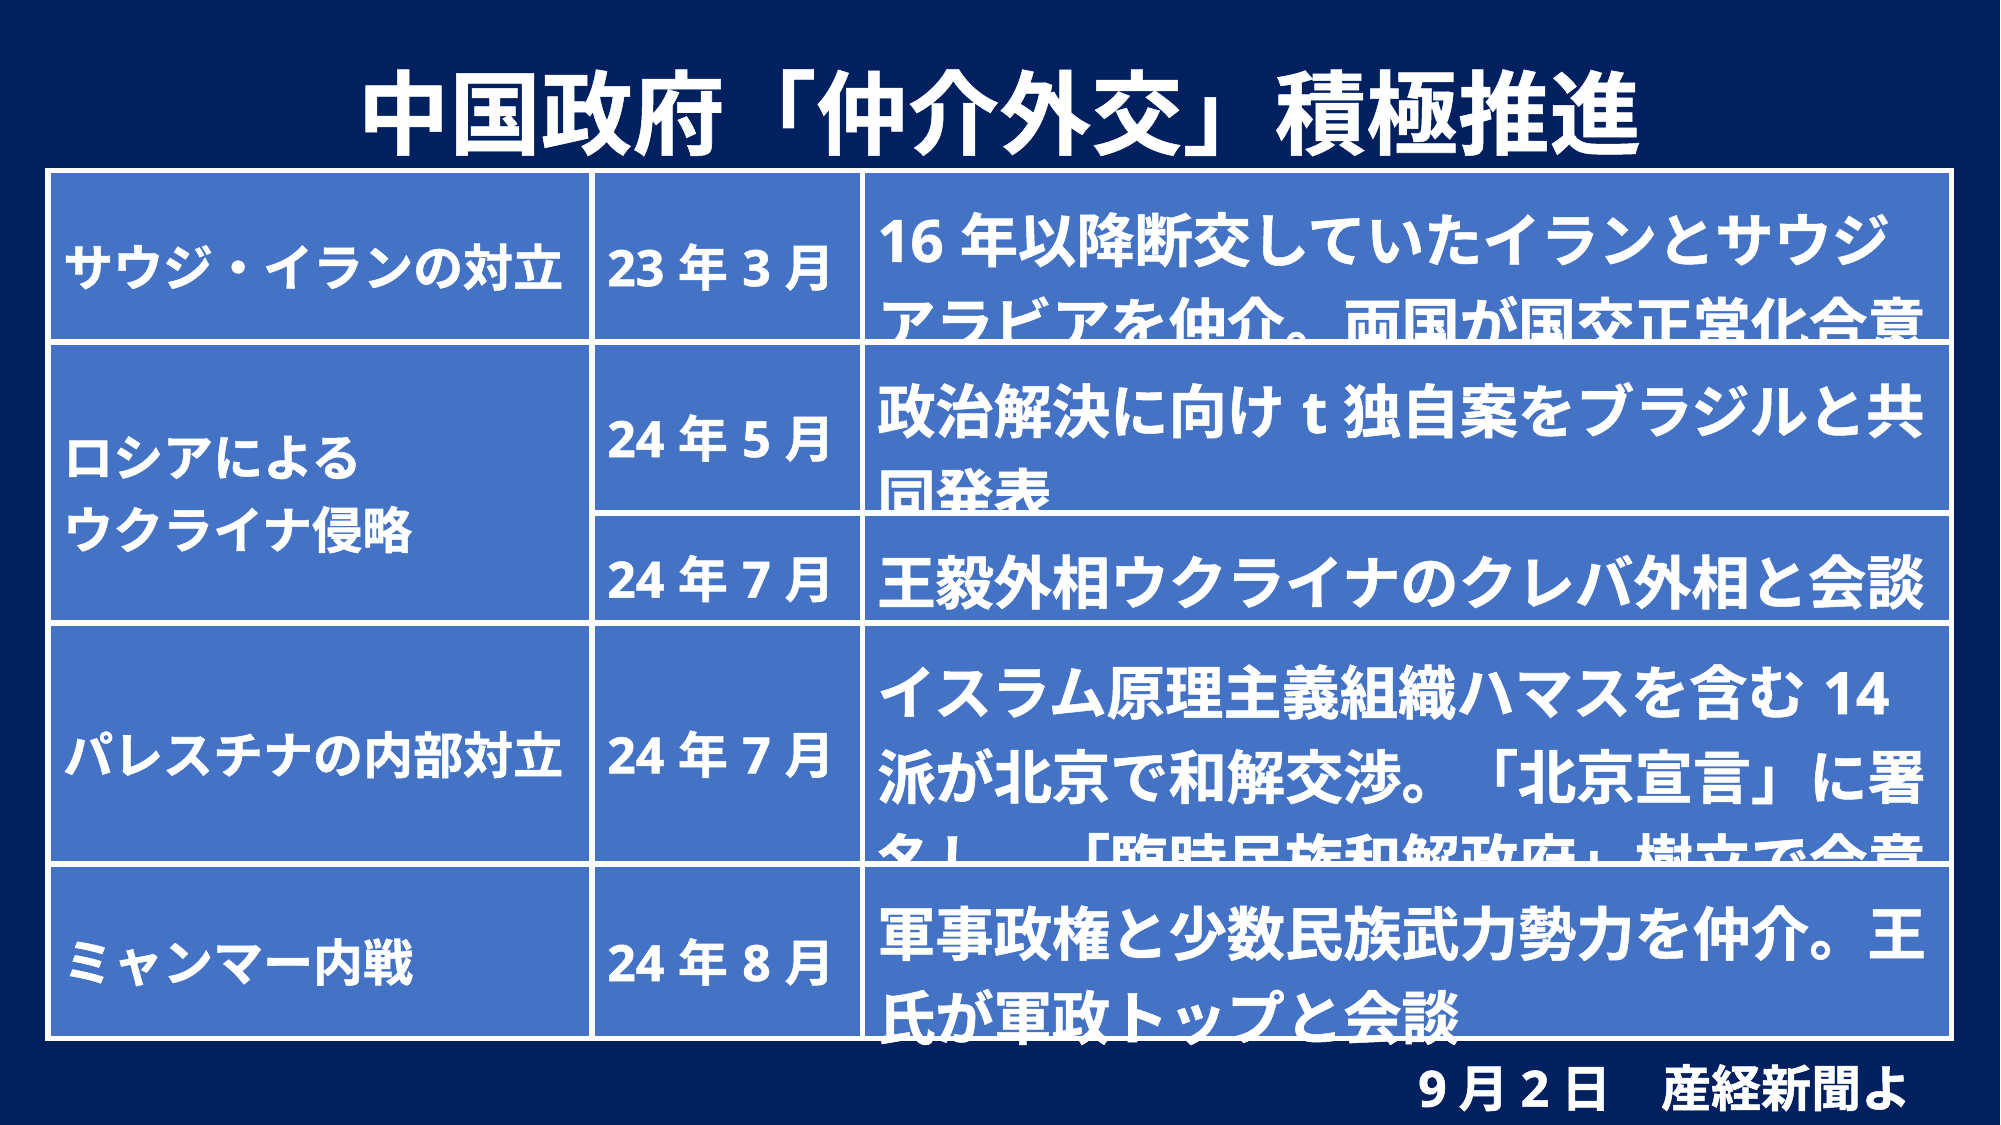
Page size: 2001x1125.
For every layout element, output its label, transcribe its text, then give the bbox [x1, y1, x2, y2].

text_box 中国政府「仲介外交」積極推進 [342, 0, 1658, 166]
table_header 23年3月 [595, 173, 860, 339]
table_header サウジ・イランの対立 [51, 173, 589, 339]
table_cell 24年7月 [595, 626, 860, 861]
table_cell 24年8月 [595, 867, 860, 1036]
table_cell ミャンマー内戦 [51, 867, 589, 1036]
table_cell 政治解決に向けt独自案をブラジルと共同発表 [865, 345, 1949, 510]
table_cell 24年7月 [595, 516, 860, 620]
table_cell 軍事政権と少数民族武力勢力を仲介。王氏が軍政トップと会談 [865, 867, 1949, 1036]
table_cell パレスチナの内部対立 [51, 626, 589, 861]
table_cell 24年5月 [595, 345, 860, 510]
table_header 16年以降断交していたイランとサウジアラビアを仲介。両国が国交正常化合意 [865, 173, 1949, 339]
table_cell 王毅外相ウクライナのクレバ外相と会談 [865, 516, 1949, 620]
table_cell イスラム原理主義組織ハマスを含む14派が北京で和解交渉。「北京宣言」に署名し、「臨時民族和解政府」樹立で合意 [865, 626, 1949, 861]
text_box 9月2日 産経新聞より [1403, 1049, 1952, 1125]
table_cell ロシアによる ウクライナ侵略 [51, 345, 589, 620]
